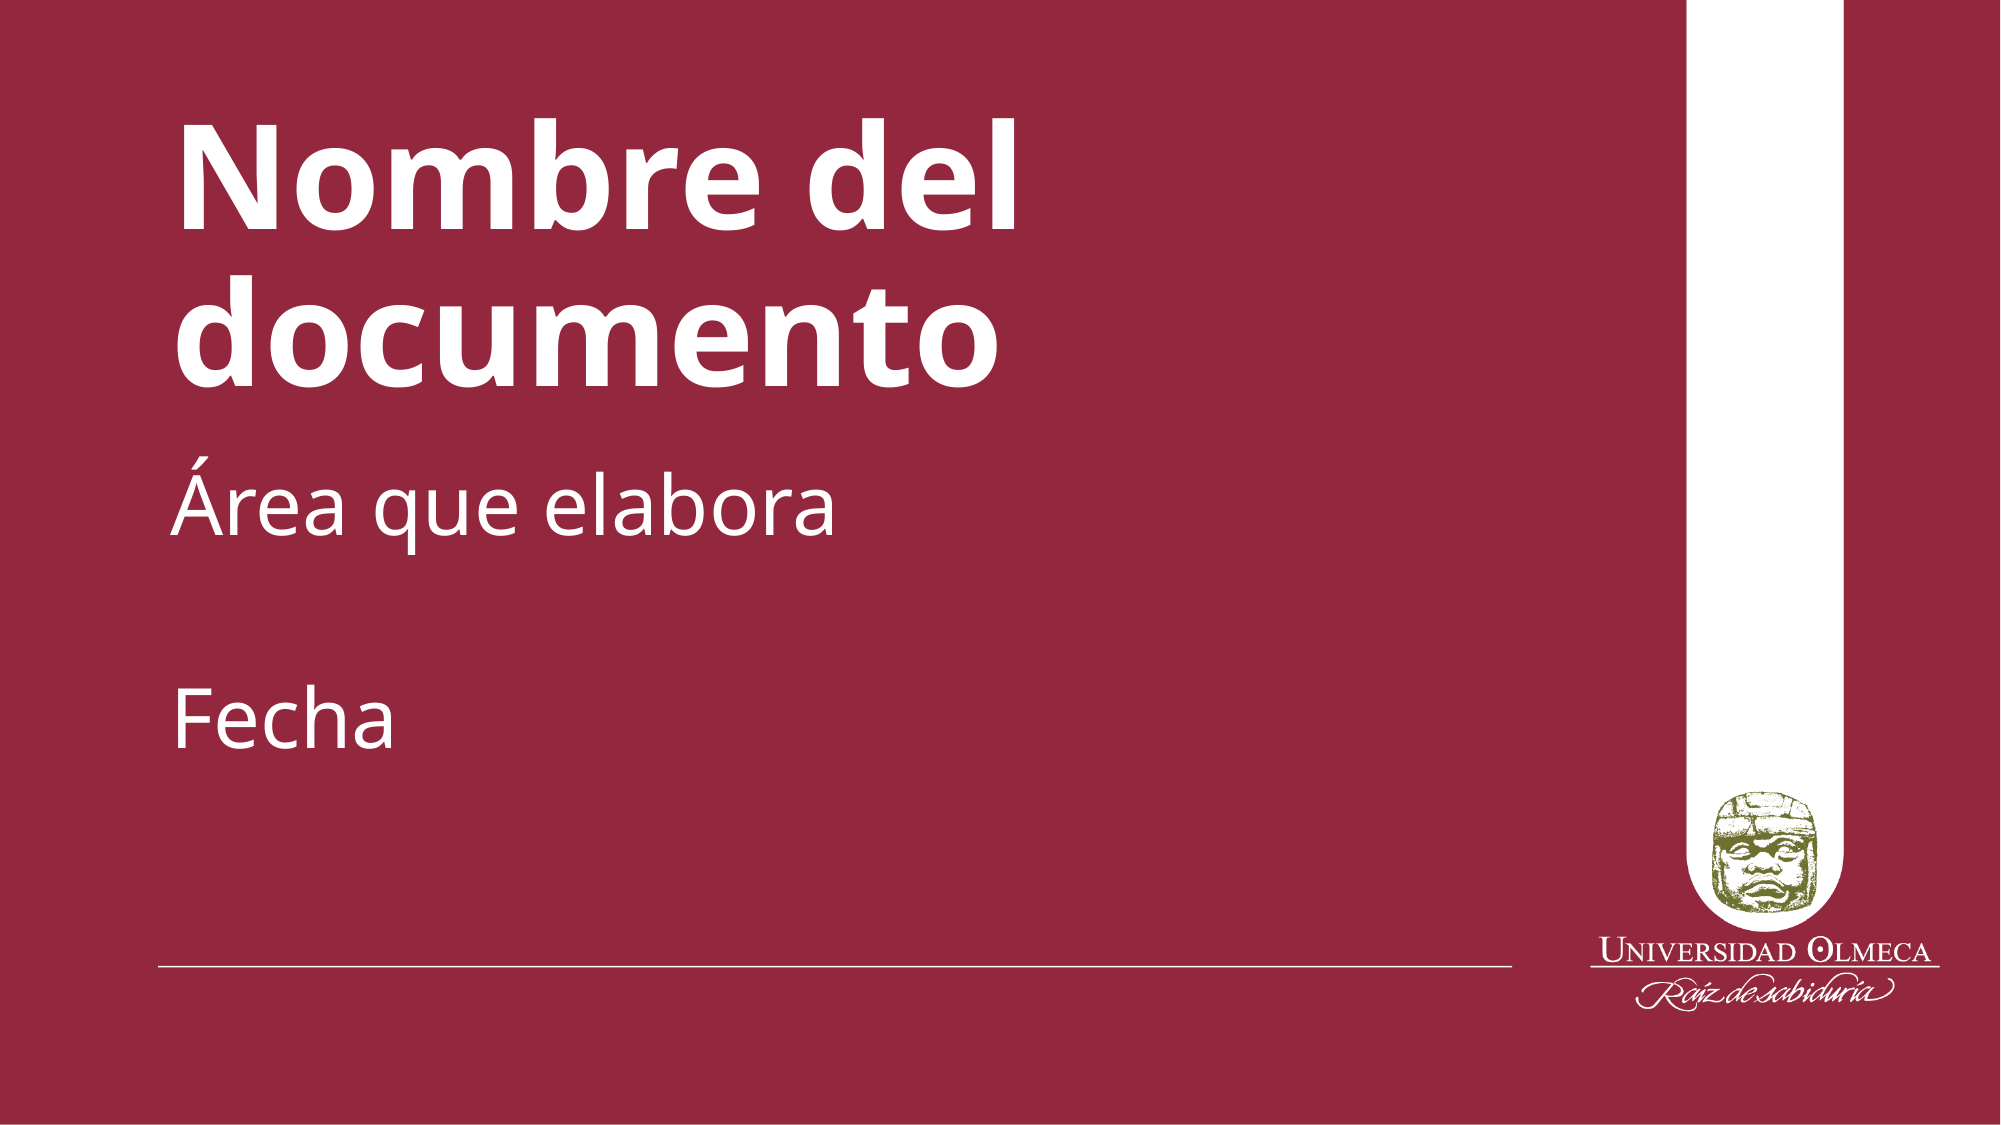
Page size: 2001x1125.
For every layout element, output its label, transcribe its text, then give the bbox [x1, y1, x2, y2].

picture [0, 0, 2001, 1125]
text_box Área que elabora [155, 456, 1522, 583]
text_box Nombre del documento [157, 95, 1513, 414]
text_box Fecha [155, 668, 844, 796]
